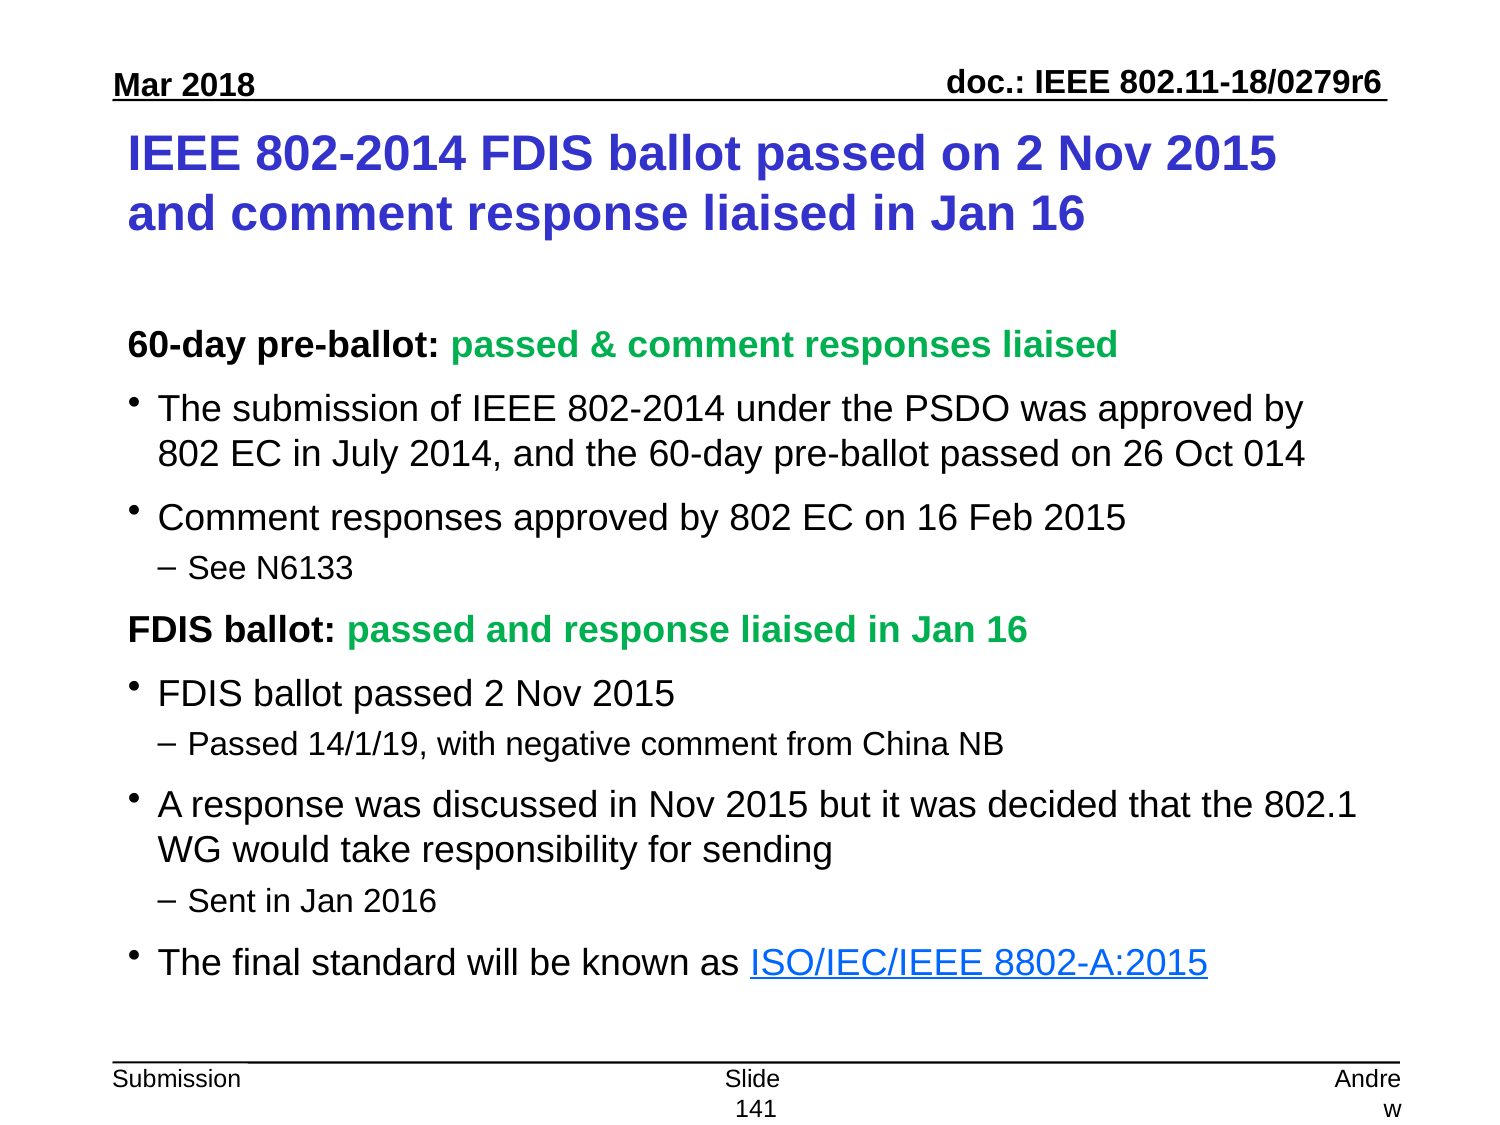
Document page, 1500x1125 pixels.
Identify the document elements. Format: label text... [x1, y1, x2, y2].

list 60-day pre-ballot: passed & comment responses liaised The submission of IEEE 802-2014 under the PSDO was approved by 802 EC in July 2014, and the 60-day pre-ballot passed on 26 Oct 014 Comment responses approved by 802 EC on 16 Feb 2015 See N6133 FDIS ballot: passed and response liaised in Jan 16 FDIS ballot passed 2 Nov 2015 Passed 14/1/19, with negative comment from China NB A response was discussed in Nov 2015 but it was decided that the 802.1 WG would take responsibility for sending Sent in Jan 2016 The final standard will be known as ISO/IEC/IEEE 8802-A:2015 [112, 312, 1388, 988]
slide_number Slide 141 [709, 1061, 803, 1093]
footer Andrew Myles, Cisco [1320, 1061, 1402, 1093]
title IEEE 802-2014 FDIS ballot passed on 2 Nov 2015 and comment response liaised in Jan 16 [112, 112, 1388, 288]
